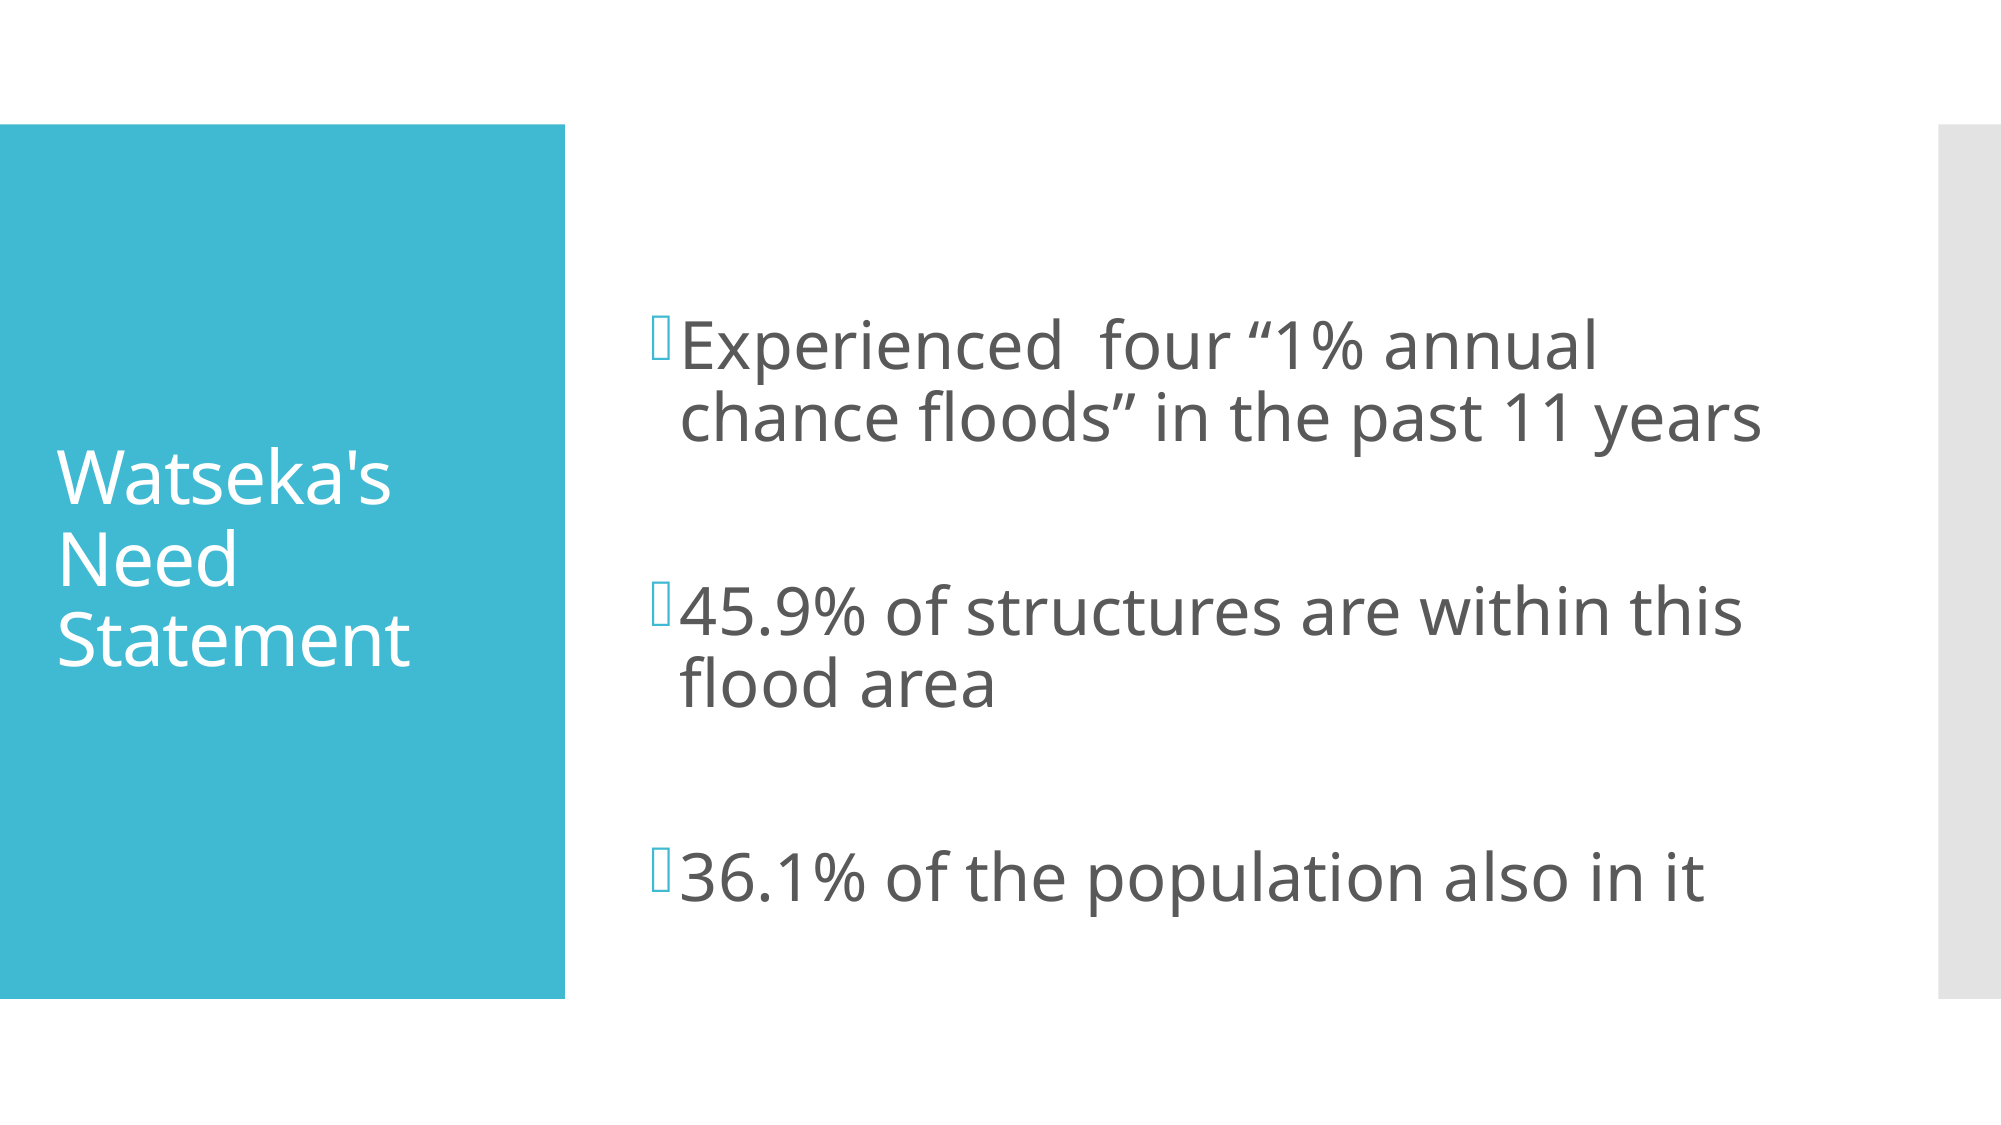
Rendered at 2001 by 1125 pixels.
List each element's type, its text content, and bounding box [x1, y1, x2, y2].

list Experienced four “1% annual chance floods” in the past 11 years 45.9% of structures are within this flood area 36.1% of the population also in it [634, 141, 1835, 982]
title Watseka's Need Statement [41, 184, 525, 940]
